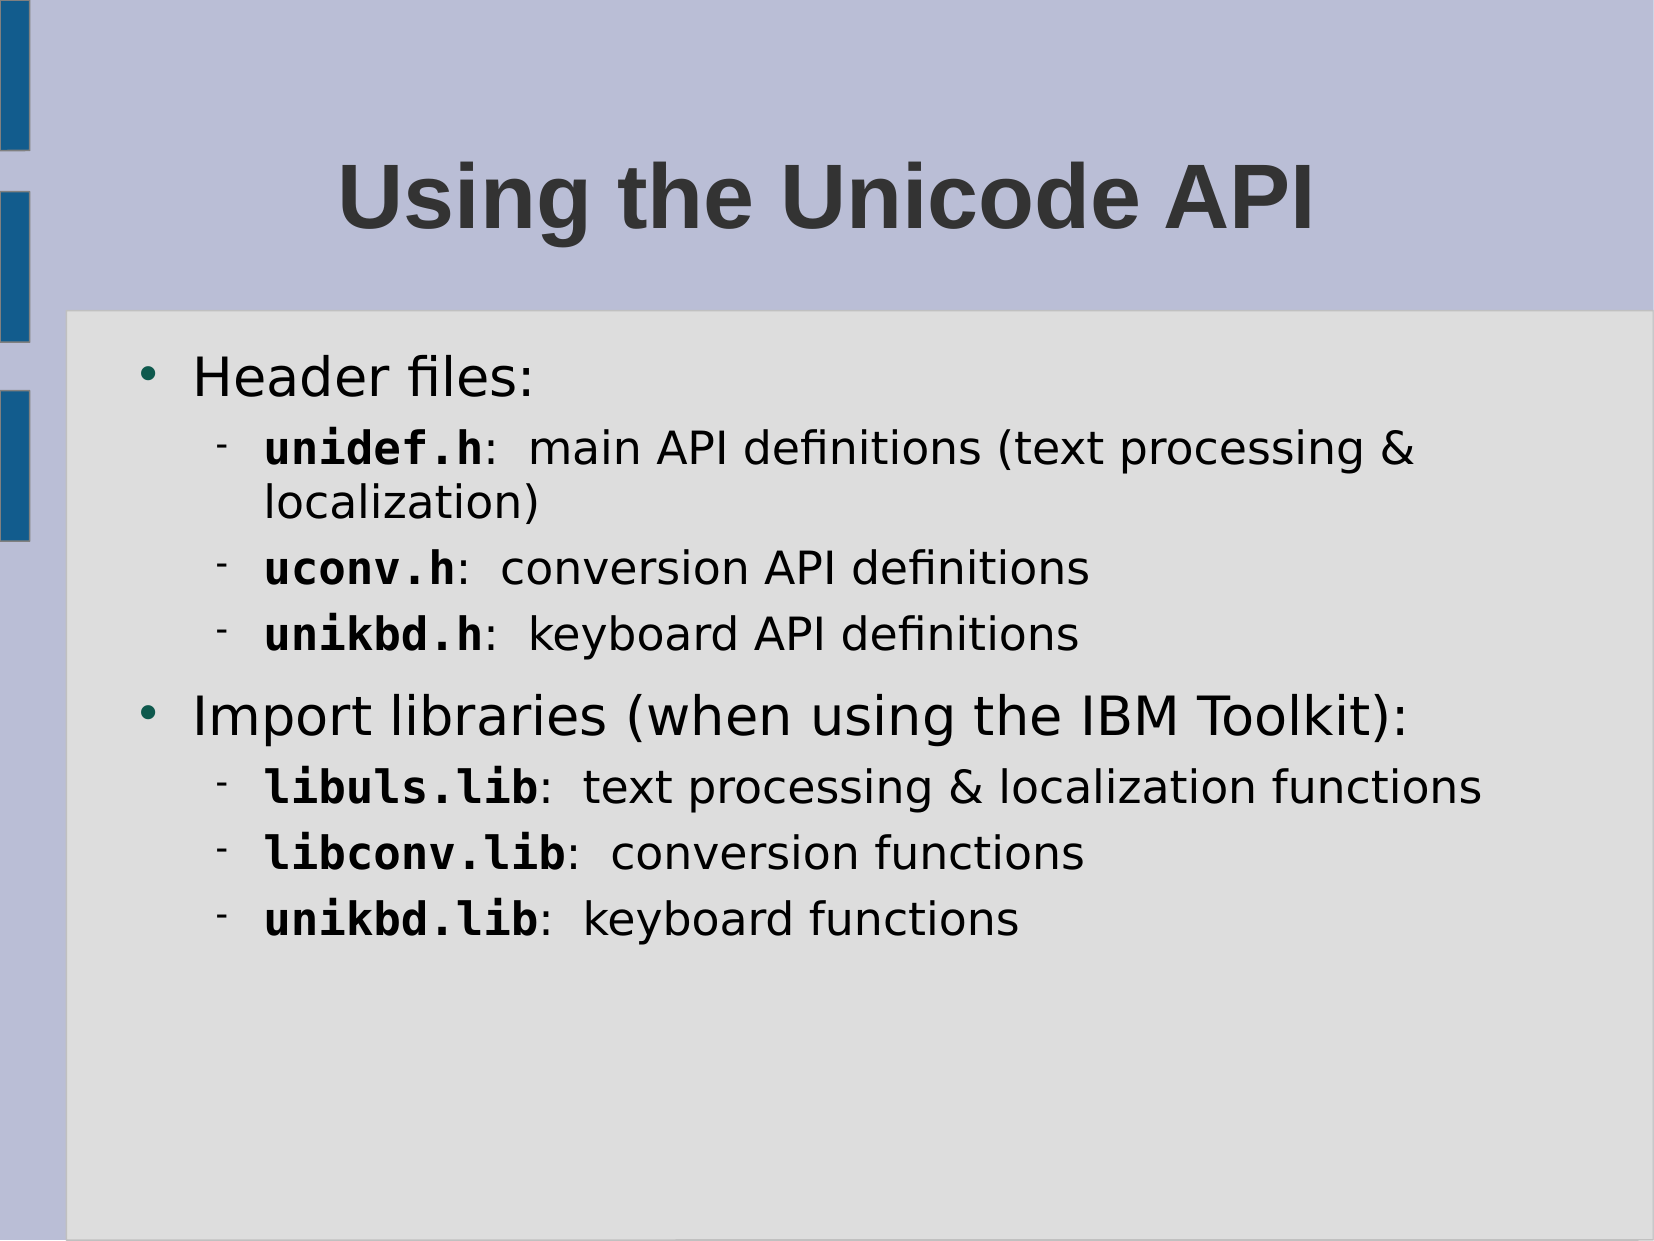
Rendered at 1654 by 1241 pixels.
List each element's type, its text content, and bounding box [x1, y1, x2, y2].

list Header files: unidef.h: main API definitions (text processing & localization) uconv.h: conversion API definitions unikbd.h: keyboard API definitions Import libraries (when using the IBM Toolkit): libuls.lib: text processing & localization functions libconv.lib: conversion functions unikbd.lib: keyboard functions [121, 344, 1534, 1126]
title Using the Unicode API [121, 91, 1534, 299]
